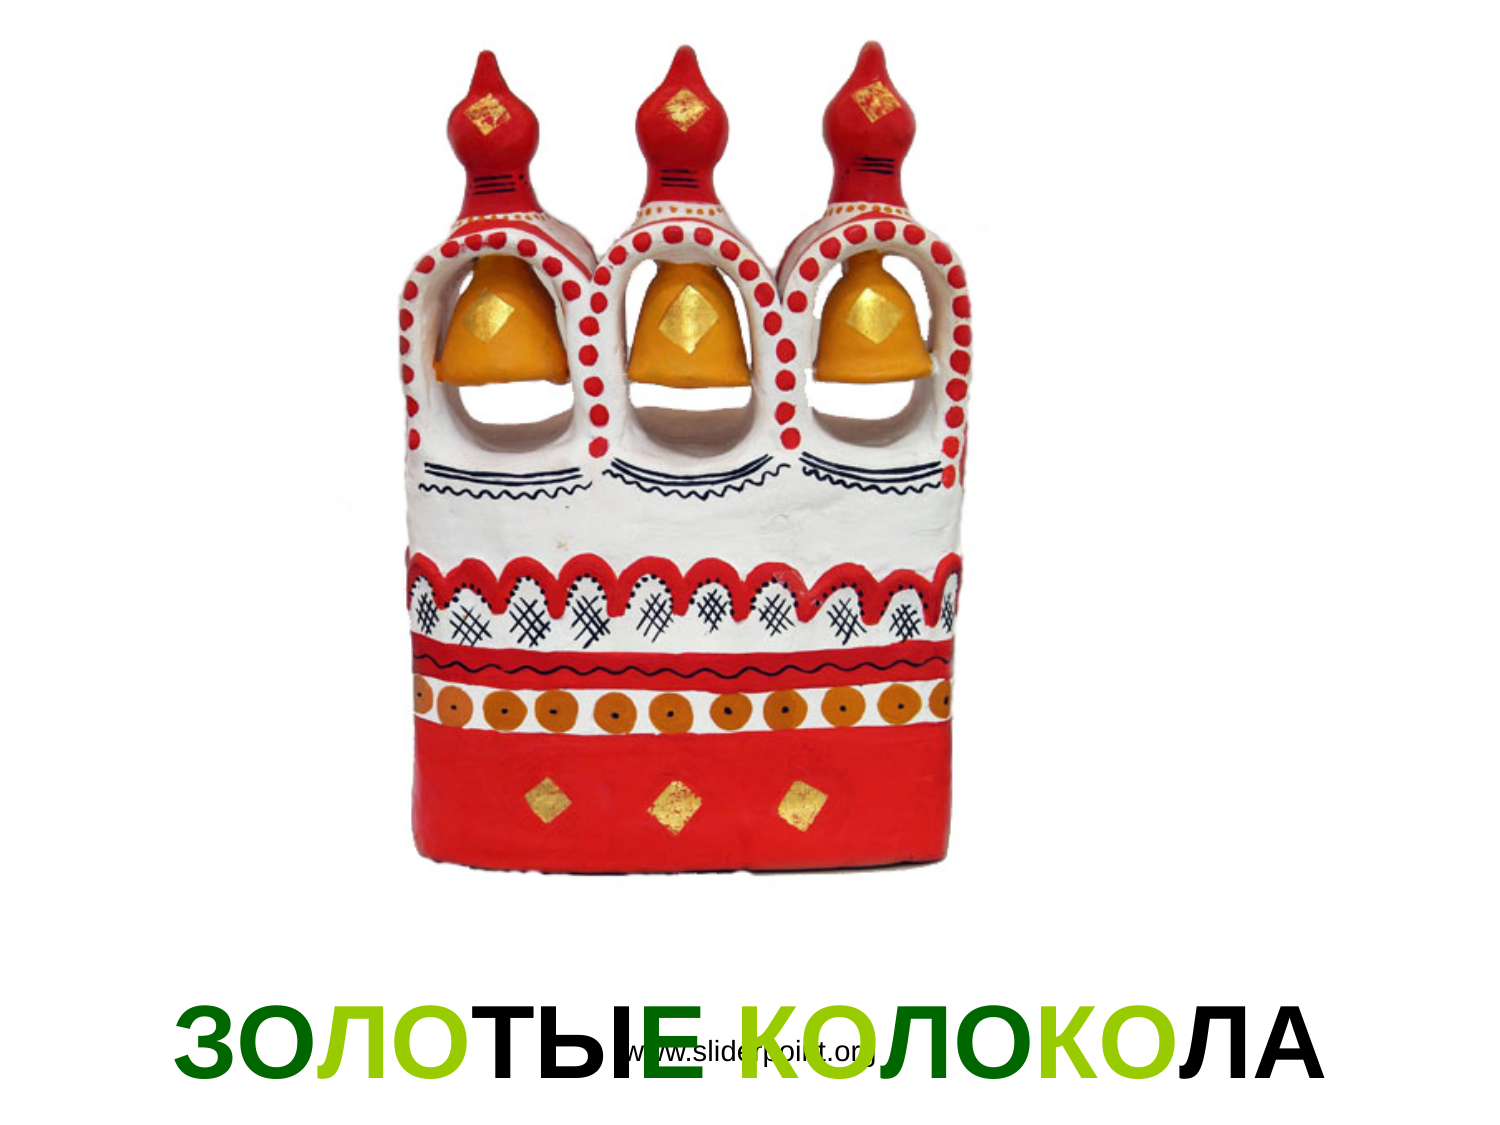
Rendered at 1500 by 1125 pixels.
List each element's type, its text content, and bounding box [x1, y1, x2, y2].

text_box ЗОЛОТЫЕ КОЛОКОЛА [0, 948, 1500, 1124]
picture [337, 0, 1004, 888]
footer www.sliderpoint.org [512, 1024, 988, 1103]
